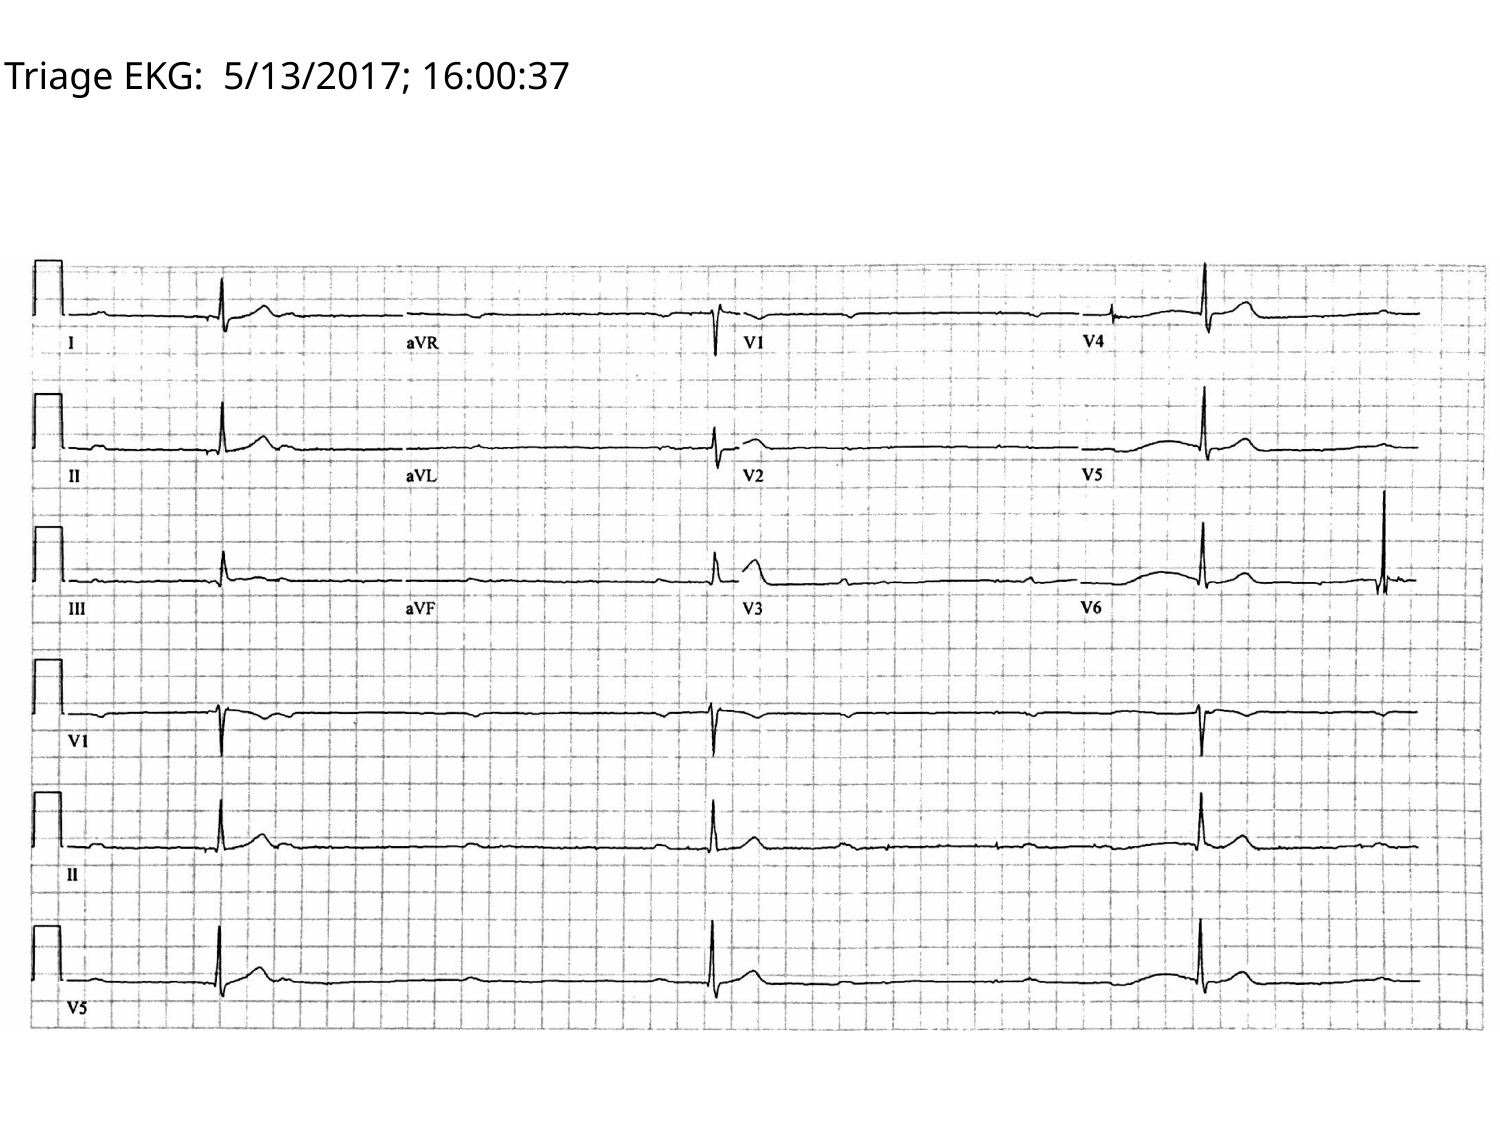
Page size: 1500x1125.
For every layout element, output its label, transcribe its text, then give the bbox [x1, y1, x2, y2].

picture [0, 255, 1500, 1031]
text_box Triage EKG: 5/13/2017; 16:00:37 [0, 44, 586, 105]
